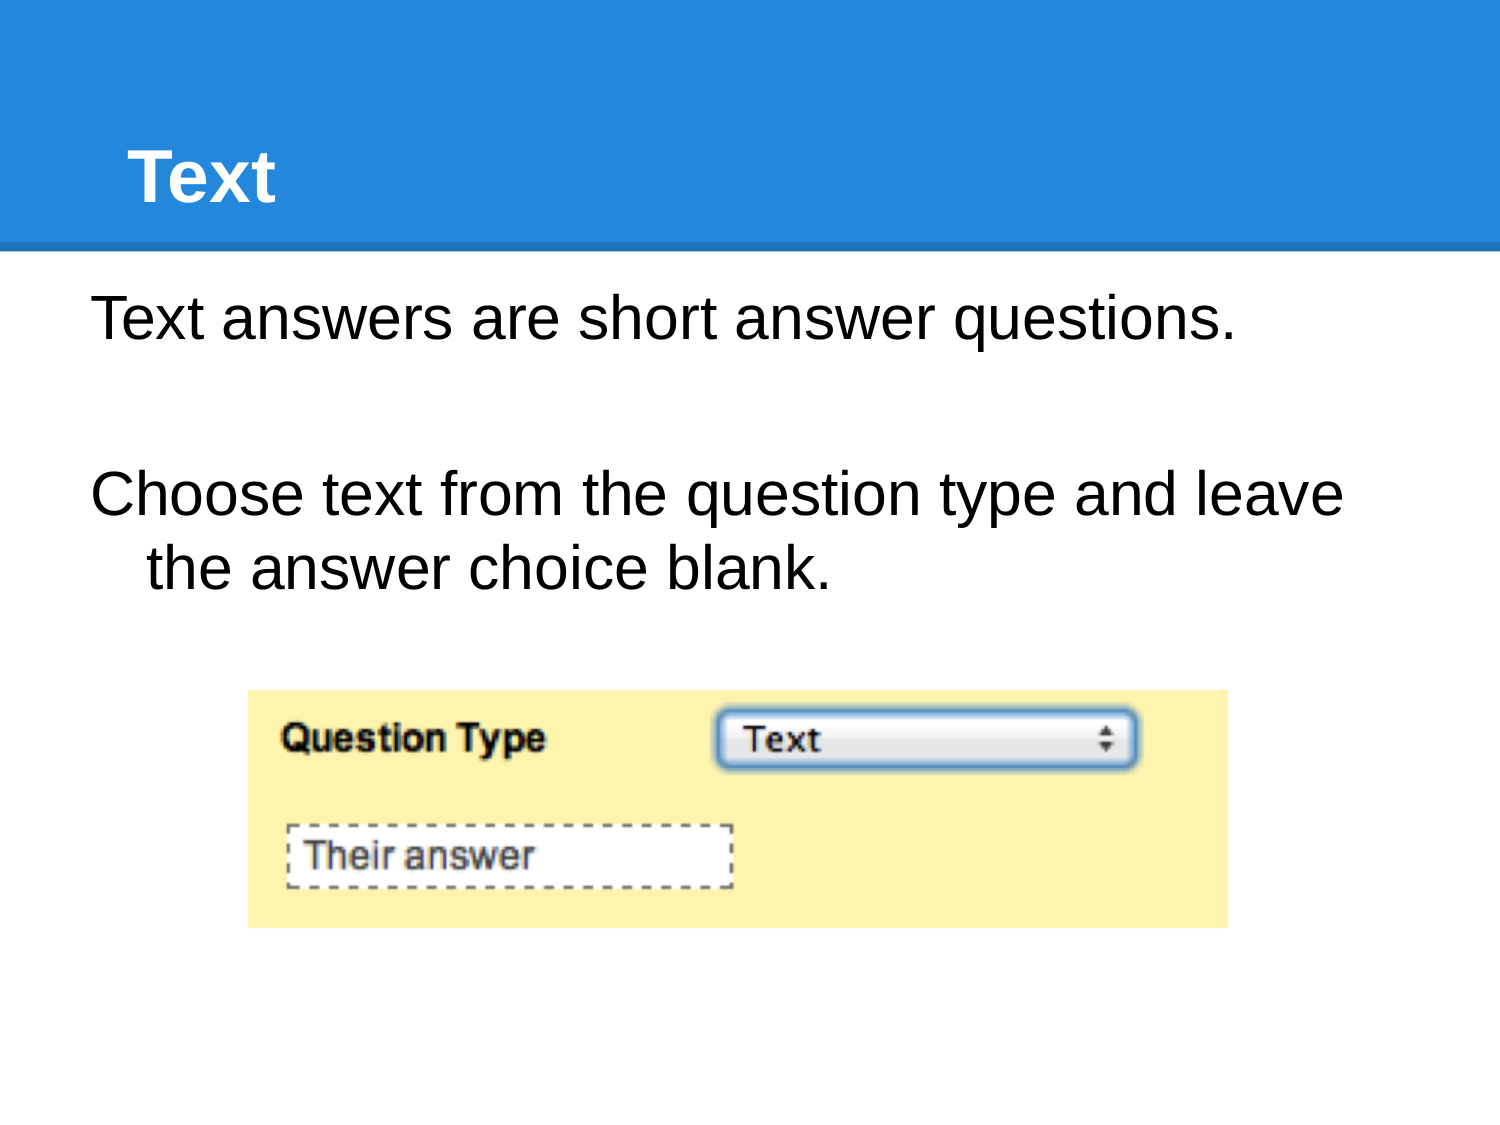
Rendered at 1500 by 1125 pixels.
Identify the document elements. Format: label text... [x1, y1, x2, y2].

list Text answers are short answer questions. Choose text from the question type and leave the answer choice blank. [75, 262, 1425, 931]
title Text [75, 14, 1425, 233]
text_box [248, 690, 1230, 930]
